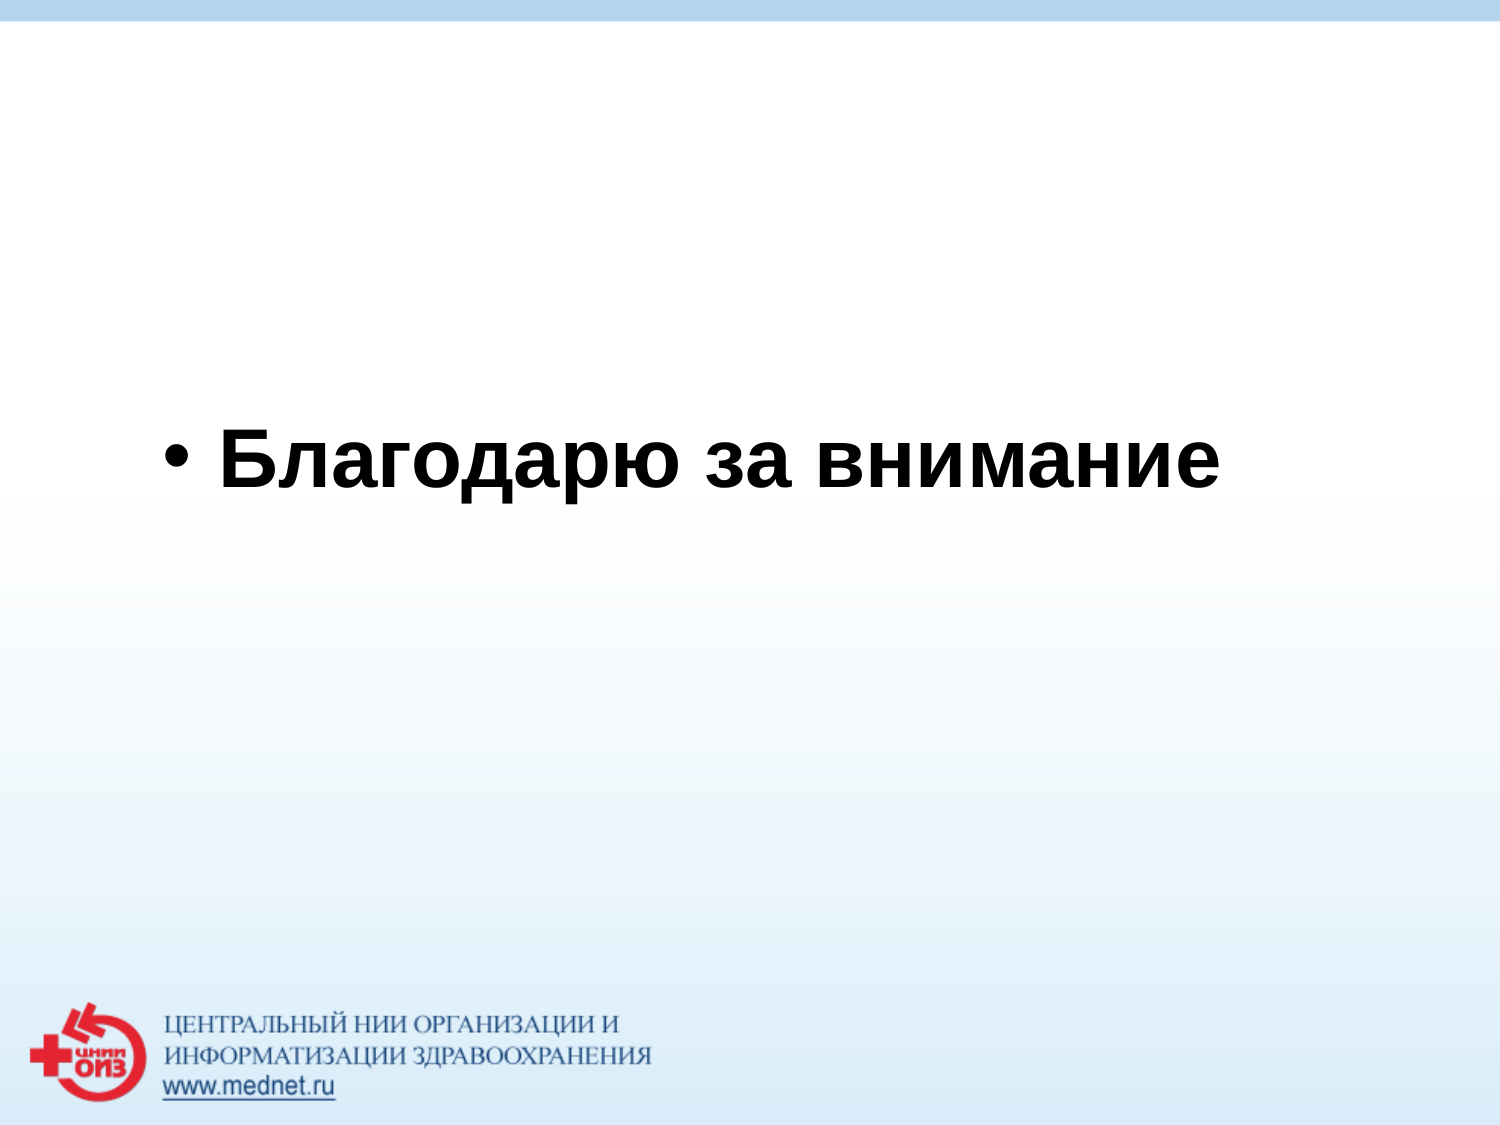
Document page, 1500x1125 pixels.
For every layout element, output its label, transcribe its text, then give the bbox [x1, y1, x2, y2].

list Благодарю за внимание [147, 397, 1425, 963]
picture [0, 0, 1500, 1125]
